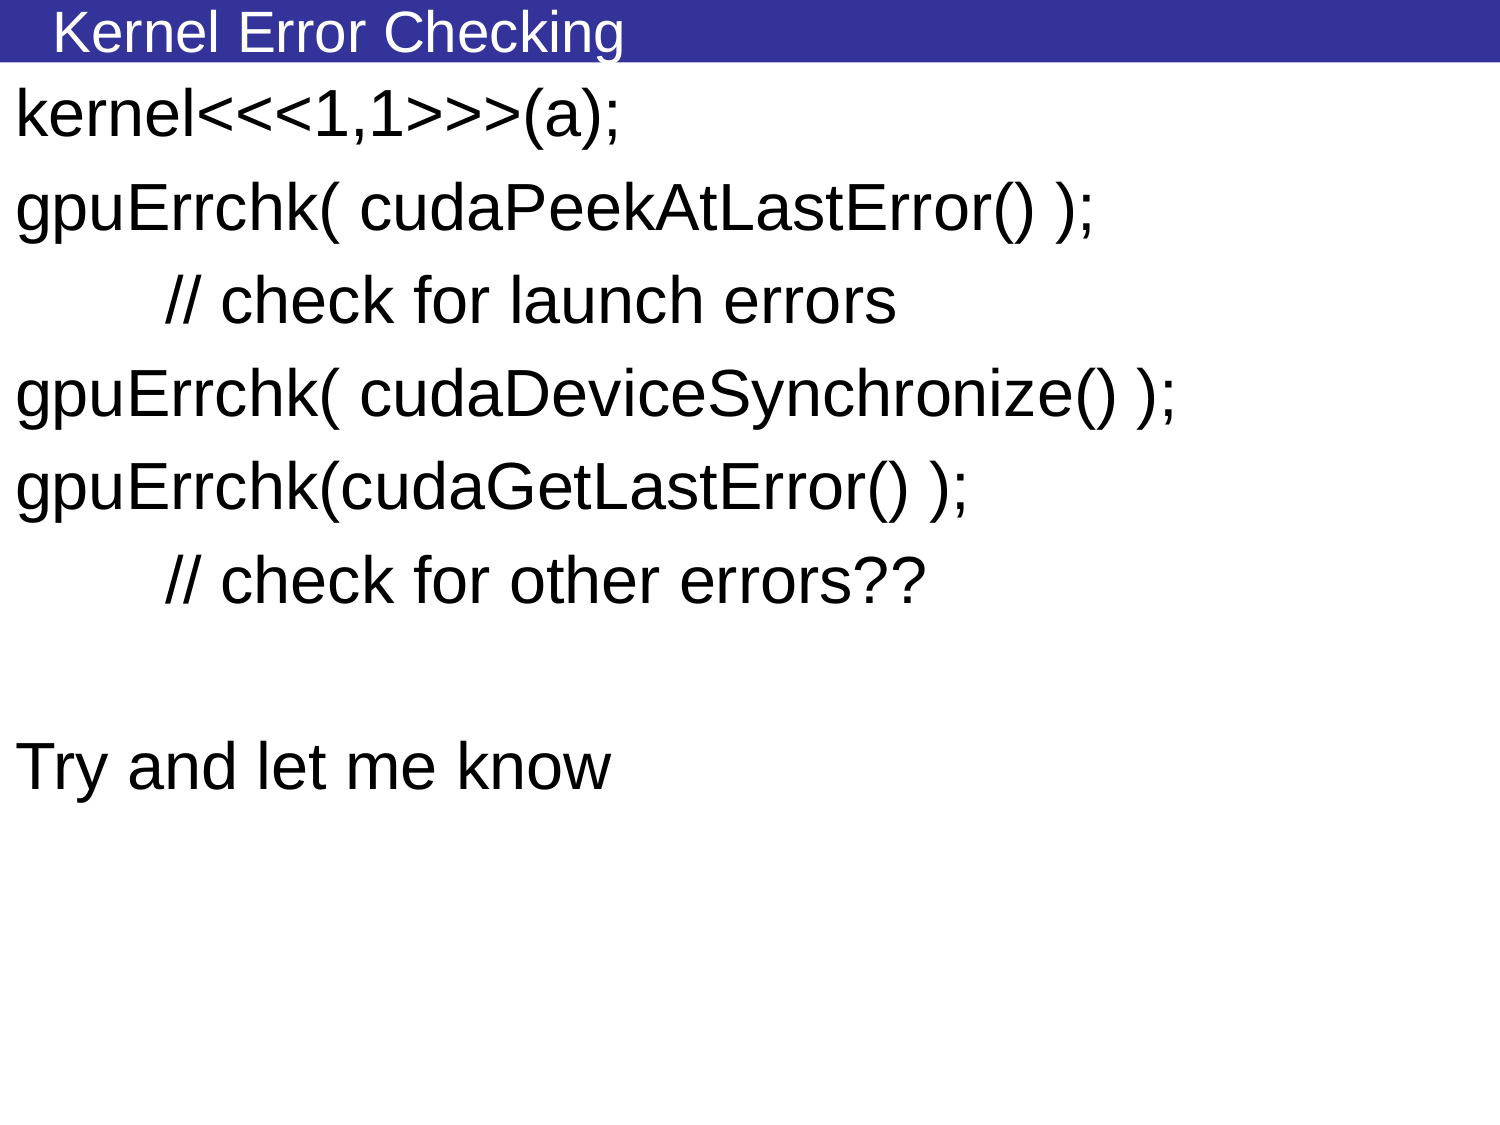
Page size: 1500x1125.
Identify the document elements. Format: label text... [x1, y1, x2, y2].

title Kernel Error Checking [37, 7, 1426, 51]
list kernel<<<1,1>>>(a); gpuErrchk( cudaPeekAtLastError() ); // check for launch errors gpuErrchk( cudaDeviceSynchronize() ); gpuErrchk(cudaGetLastError() ); // check for other errors?? Try and let me know [0, 62, 1500, 1125]
